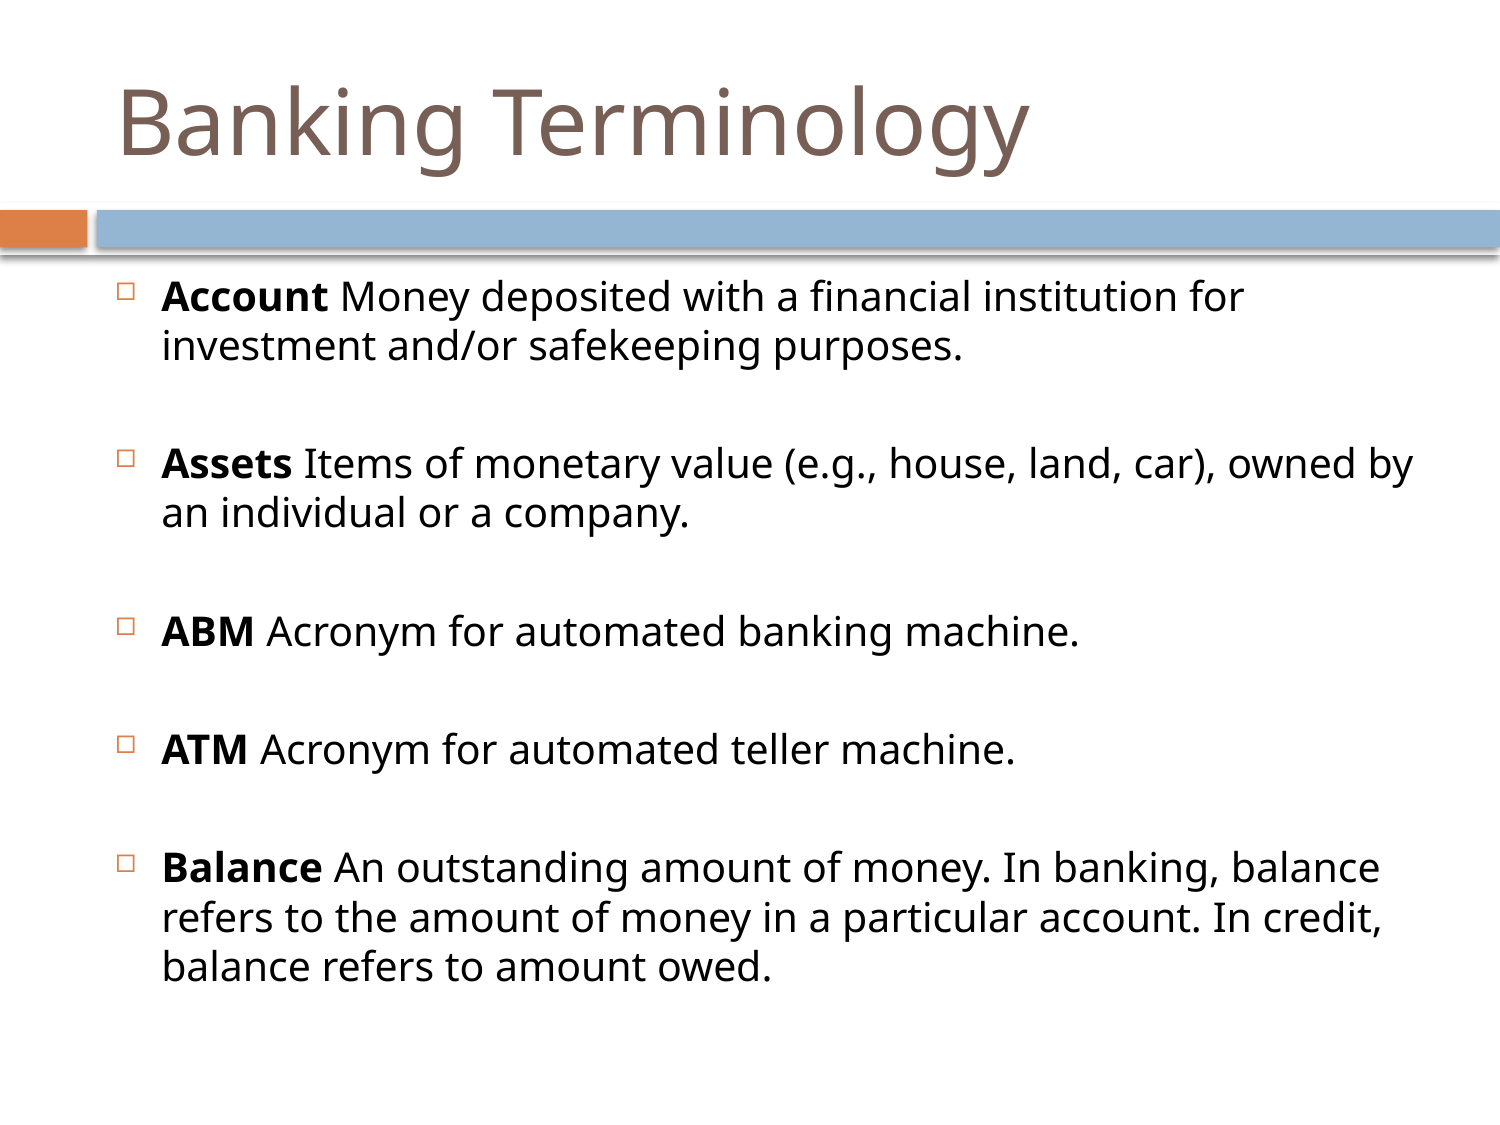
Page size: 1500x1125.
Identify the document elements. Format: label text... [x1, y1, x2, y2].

list Account Money deposited with a financial institution for investment and/or safekeeping purposes. Assets Items of monetary value (e.g., house, land, car), owned by an individual or a company. ABM Acronym for automated banking machine. ATM Acronym for automated teller machine. Balance An outstanding amount of money. In banking, balance refers to the amount of money in a particular account. In credit, balance refers to amount owed. [100, 262, 1438, 1000]
title Banking Terminology [100, 37, 1438, 200]
